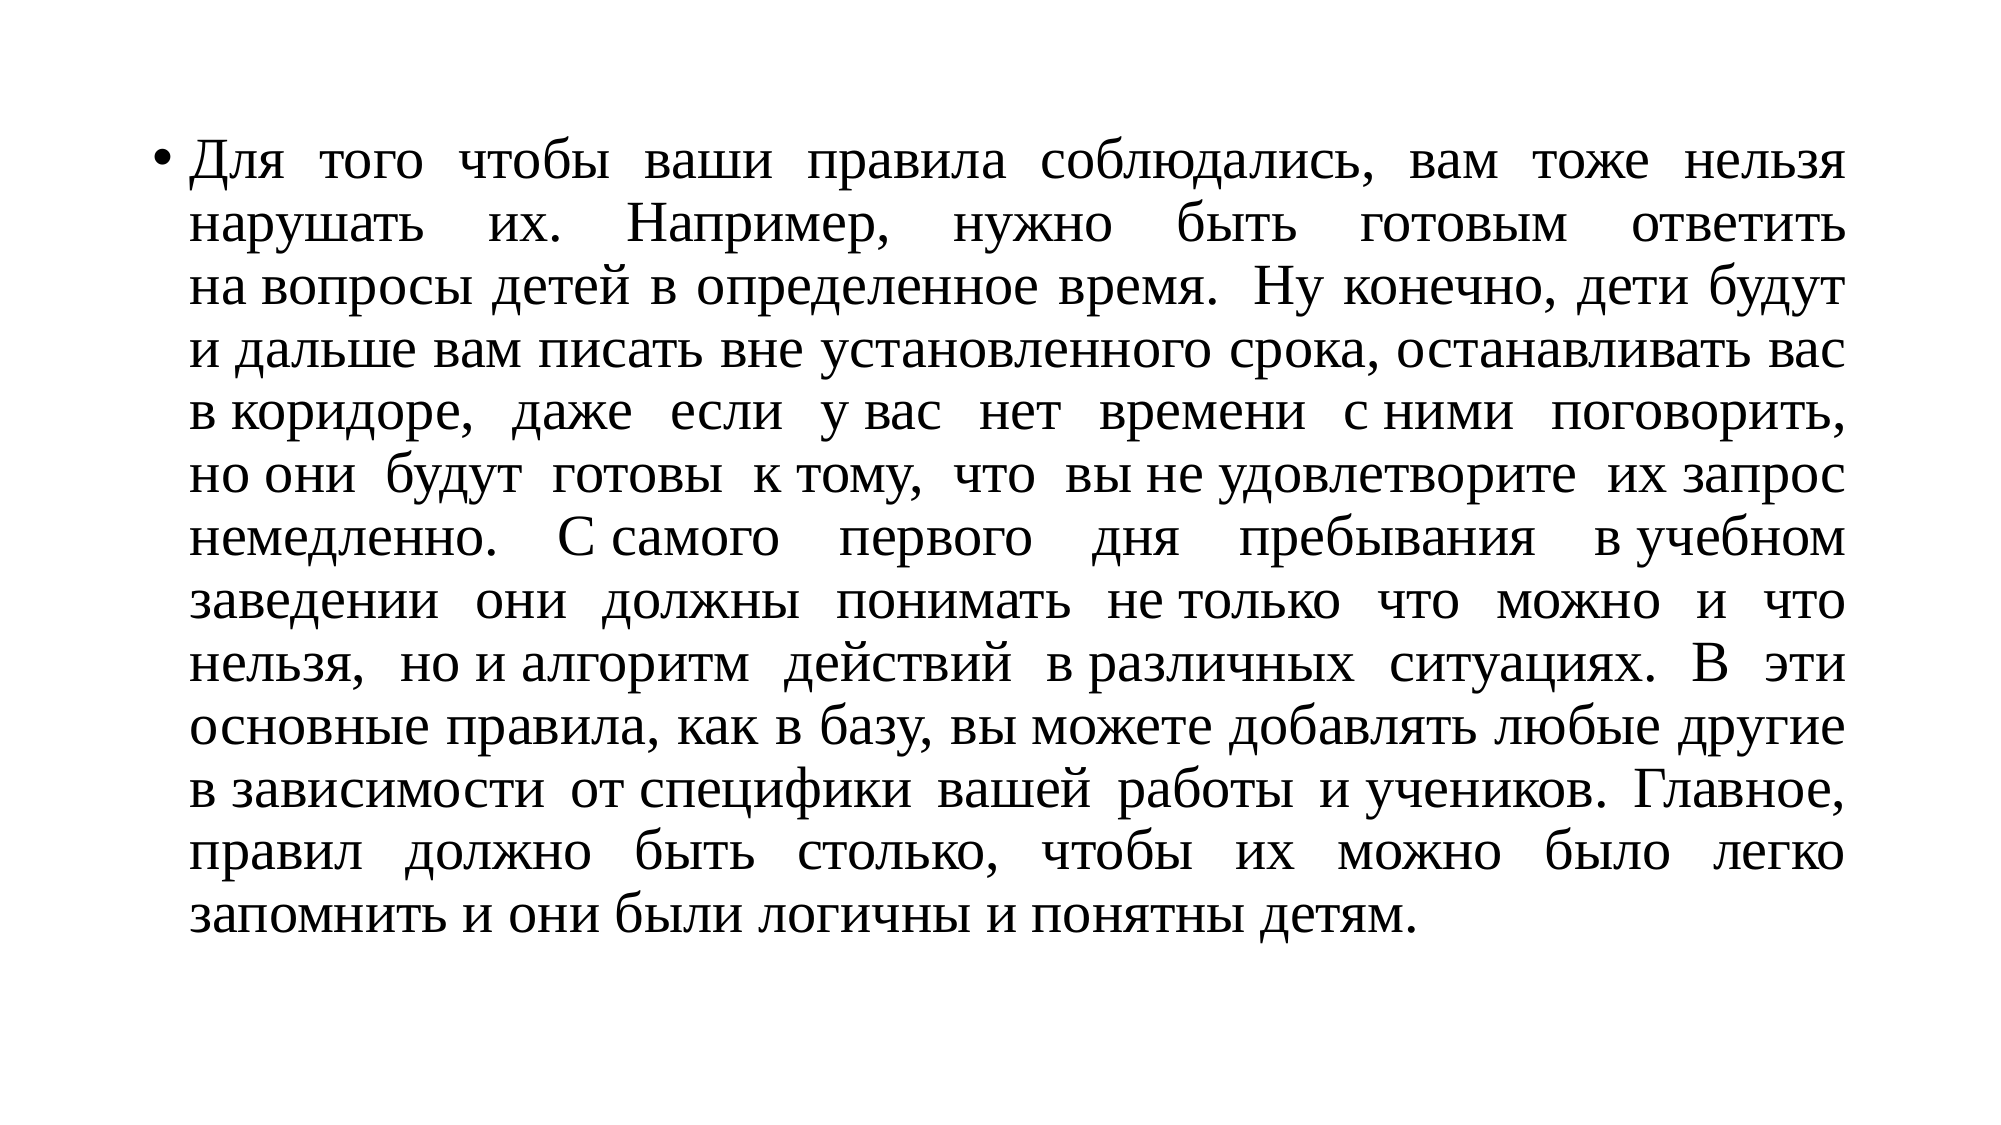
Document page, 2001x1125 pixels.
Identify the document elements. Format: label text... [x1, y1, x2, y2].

list Для того чтобы ваши правила соблюдались, вам тоже нельзя нарушать их. Например, нужно быть готовым ответить на вопросы детей в определенное время. Ну конечно, дети будут и дальше вам писать вне установленного срока, останавливать вас в коридоре, даже если у вас нет времени с ними поговорить, но они будут готовы к тому, что вы не удовлетворите их запрос немедленно. С самого первого дня пребывания в учебном заведении они должны понимать не только что можно и что нельзя, но и алгоритм действий в различных ситуациях. В эти основные правила, как в базу, вы можете добавлять любые другие в зависимости от специфики вашей работы и учеников. Главное, правил должно быть столько, чтобы их можно было легко запомнить и они были логичны и понятны детям. [137, 120, 1863, 1014]
